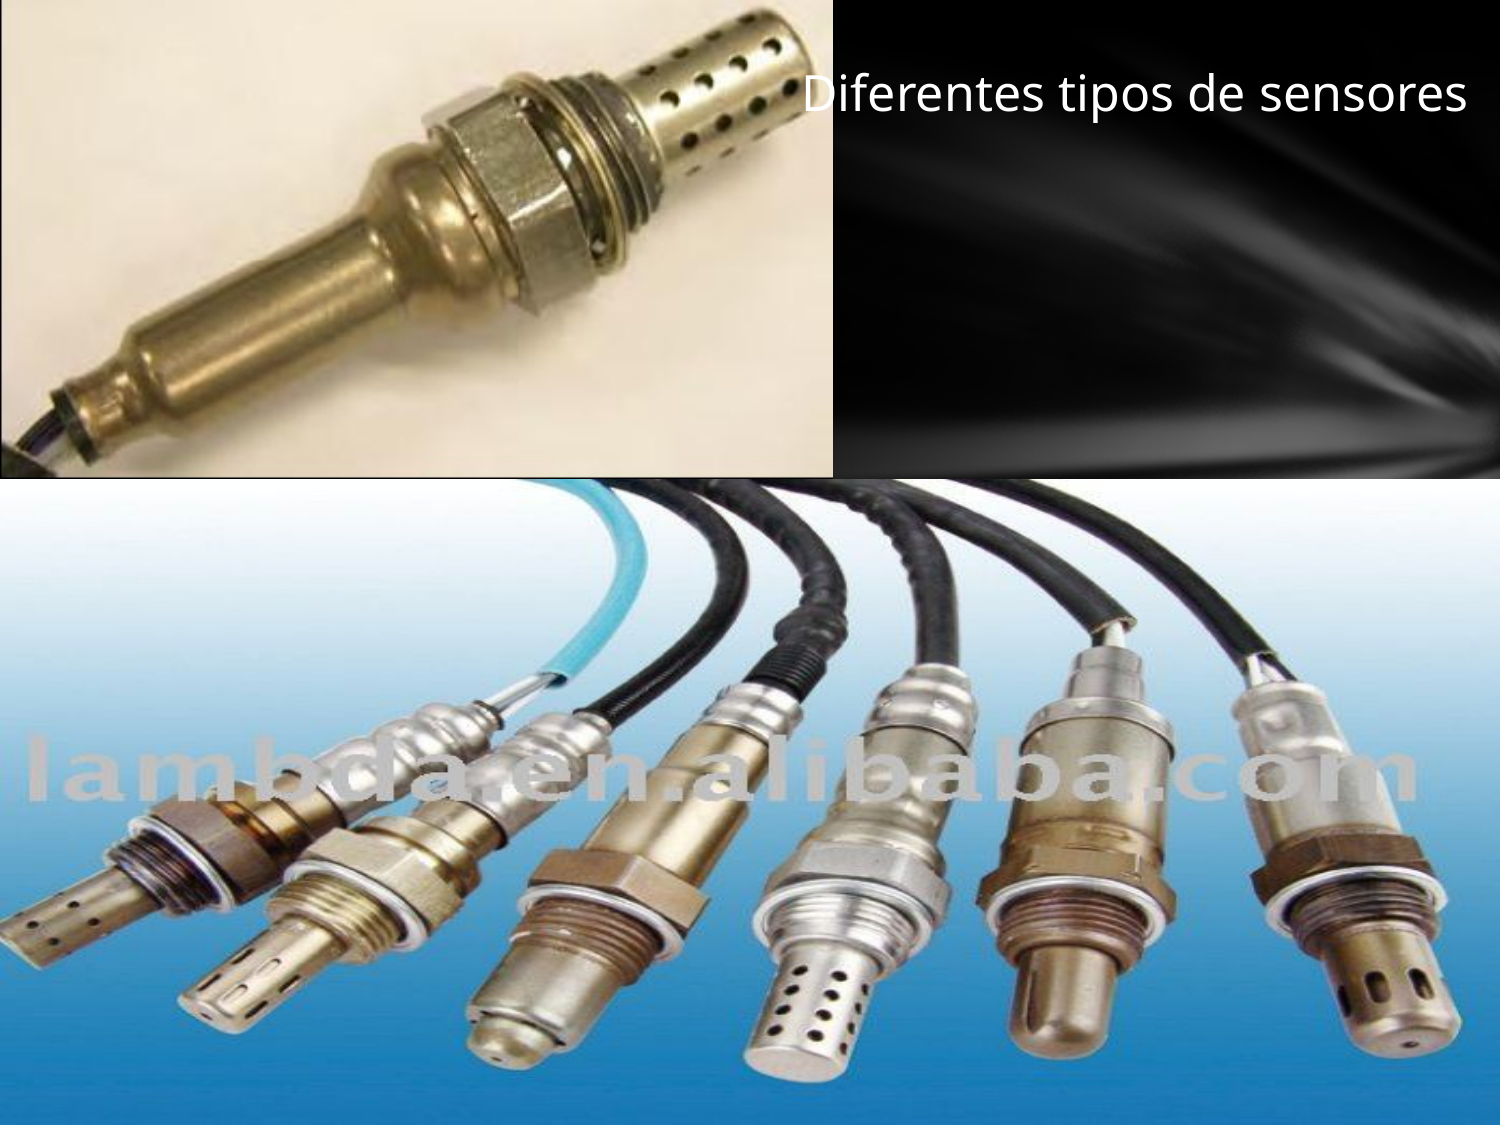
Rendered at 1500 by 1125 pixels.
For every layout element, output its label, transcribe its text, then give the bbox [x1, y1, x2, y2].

picture [0, 0, 1500, 1125]
text_box Diferentes tipos de sensores [838, 54, 1484, 130]
